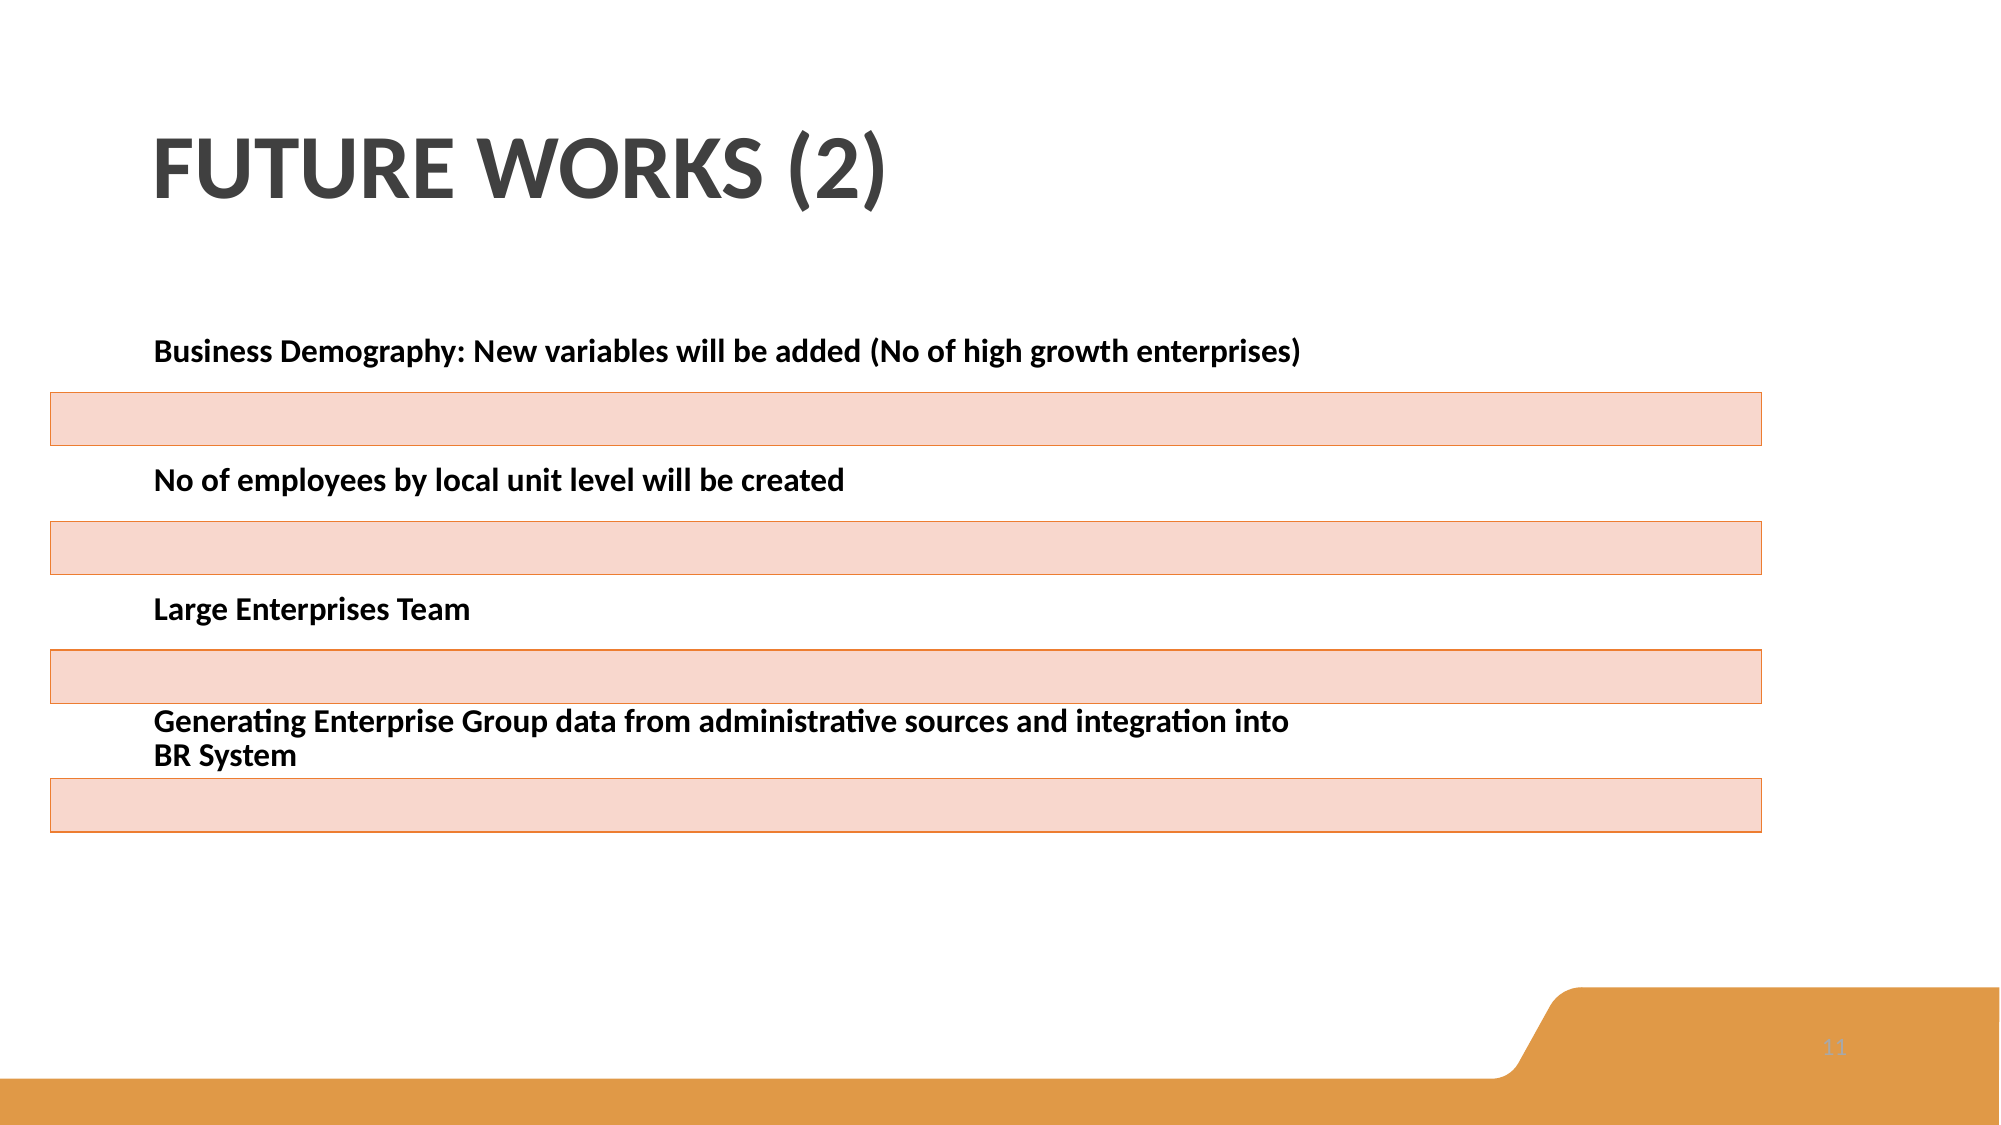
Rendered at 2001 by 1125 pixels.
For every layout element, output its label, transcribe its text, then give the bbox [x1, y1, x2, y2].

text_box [50, 316, 1762, 833]
title Future works (2) [137, 59, 1863, 278]
slide_number 11 [1412, 1015, 1863, 1076]
